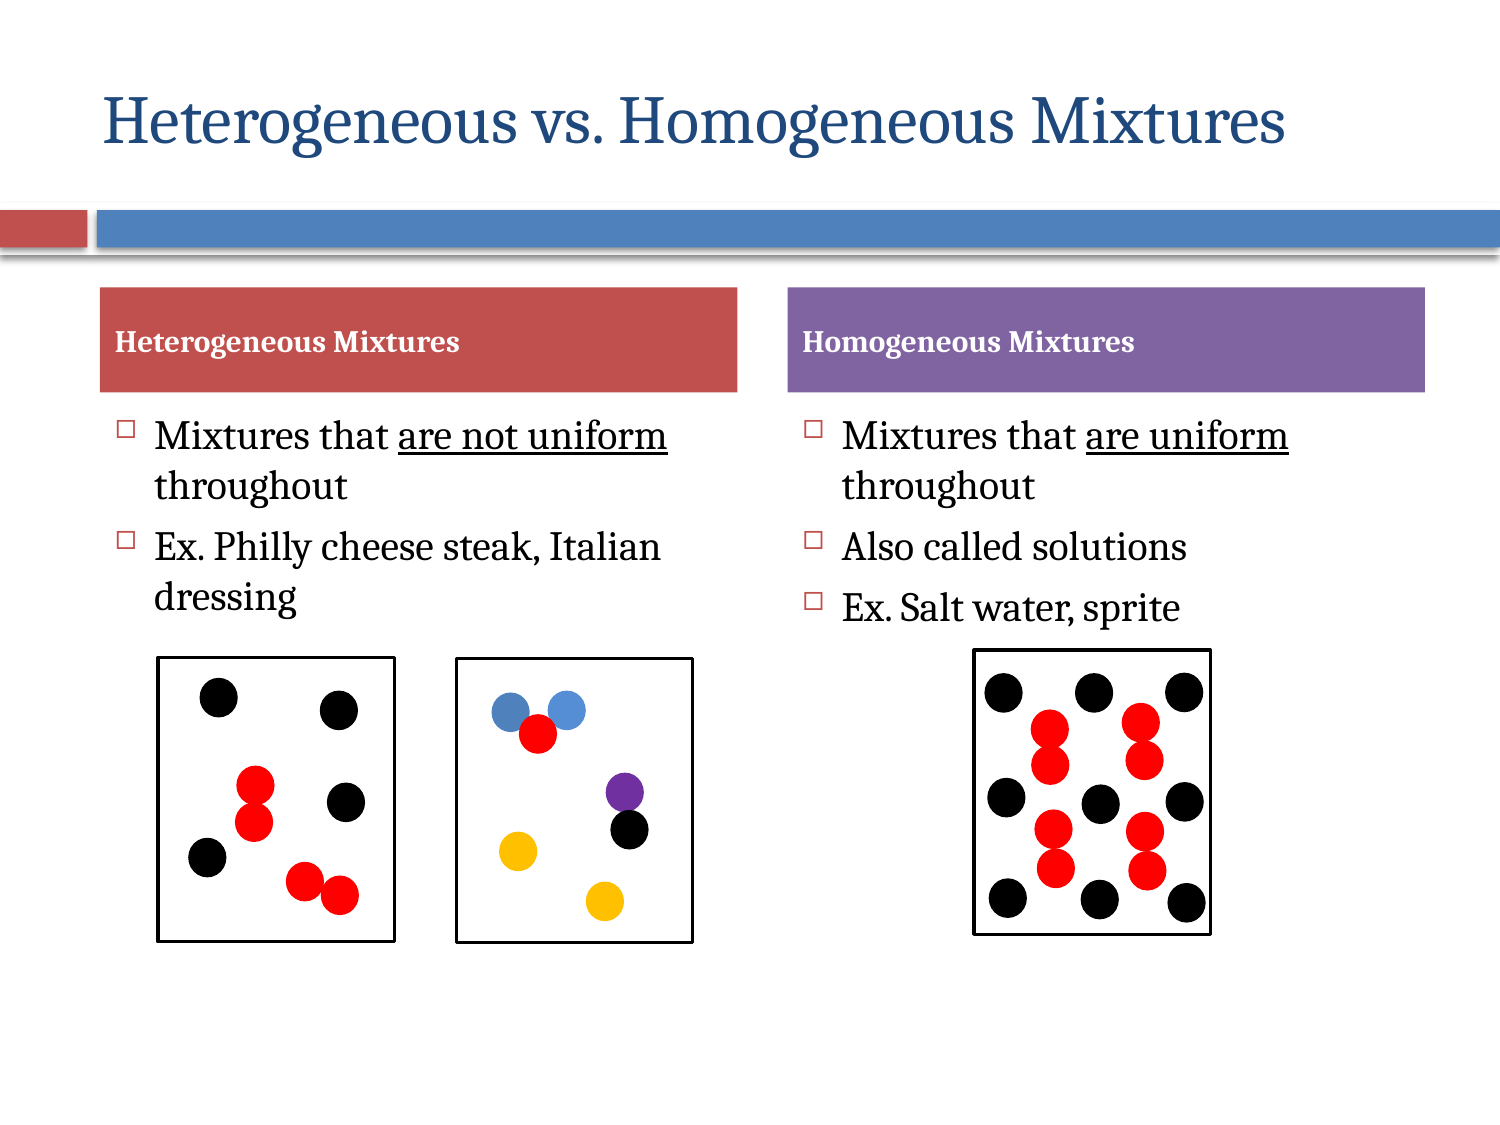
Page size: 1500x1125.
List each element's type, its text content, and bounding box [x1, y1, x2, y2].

text_box [1123, 739, 1166, 782]
text_box [1163, 671, 1205, 714]
text_box [1029, 707, 1071, 751]
title Heterogeneous vs. Homogeneous Mixtures [87, 44, 1425, 188]
text_box [1080, 782, 1122, 826]
text_box [1164, 780, 1206, 824]
text_box [972, 648, 1212, 936]
text_box [1126, 849, 1169, 893]
text_box [987, 876, 1029, 920]
text_box [1120, 701, 1162, 742]
text_box [1165, 881, 1208, 925]
text_box [1124, 810, 1166, 852]
text_box [1079, 878, 1121, 921]
text_box [1073, 671, 1115, 715]
list Heterogeneous Mixtures [99, 287, 738, 393]
text_box [985, 776, 1028, 819]
text_box [1032, 807, 1075, 851]
list Mixtures that are not uniform throughout Ex. Philly cheese steak, Italian dressing [99, 399, 738, 988]
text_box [157, 657, 395, 943]
text_box [982, 671, 1025, 715]
list Homogeneous Mixtures [787, 287, 1425, 393]
list Mixtures that are uniform throughout Also called solutions Ex. Salt water, sprite [787, 399, 1425, 988]
text_box [1035, 848, 1077, 890]
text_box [455, 658, 693, 944]
text_box [1029, 747, 1071, 787]
